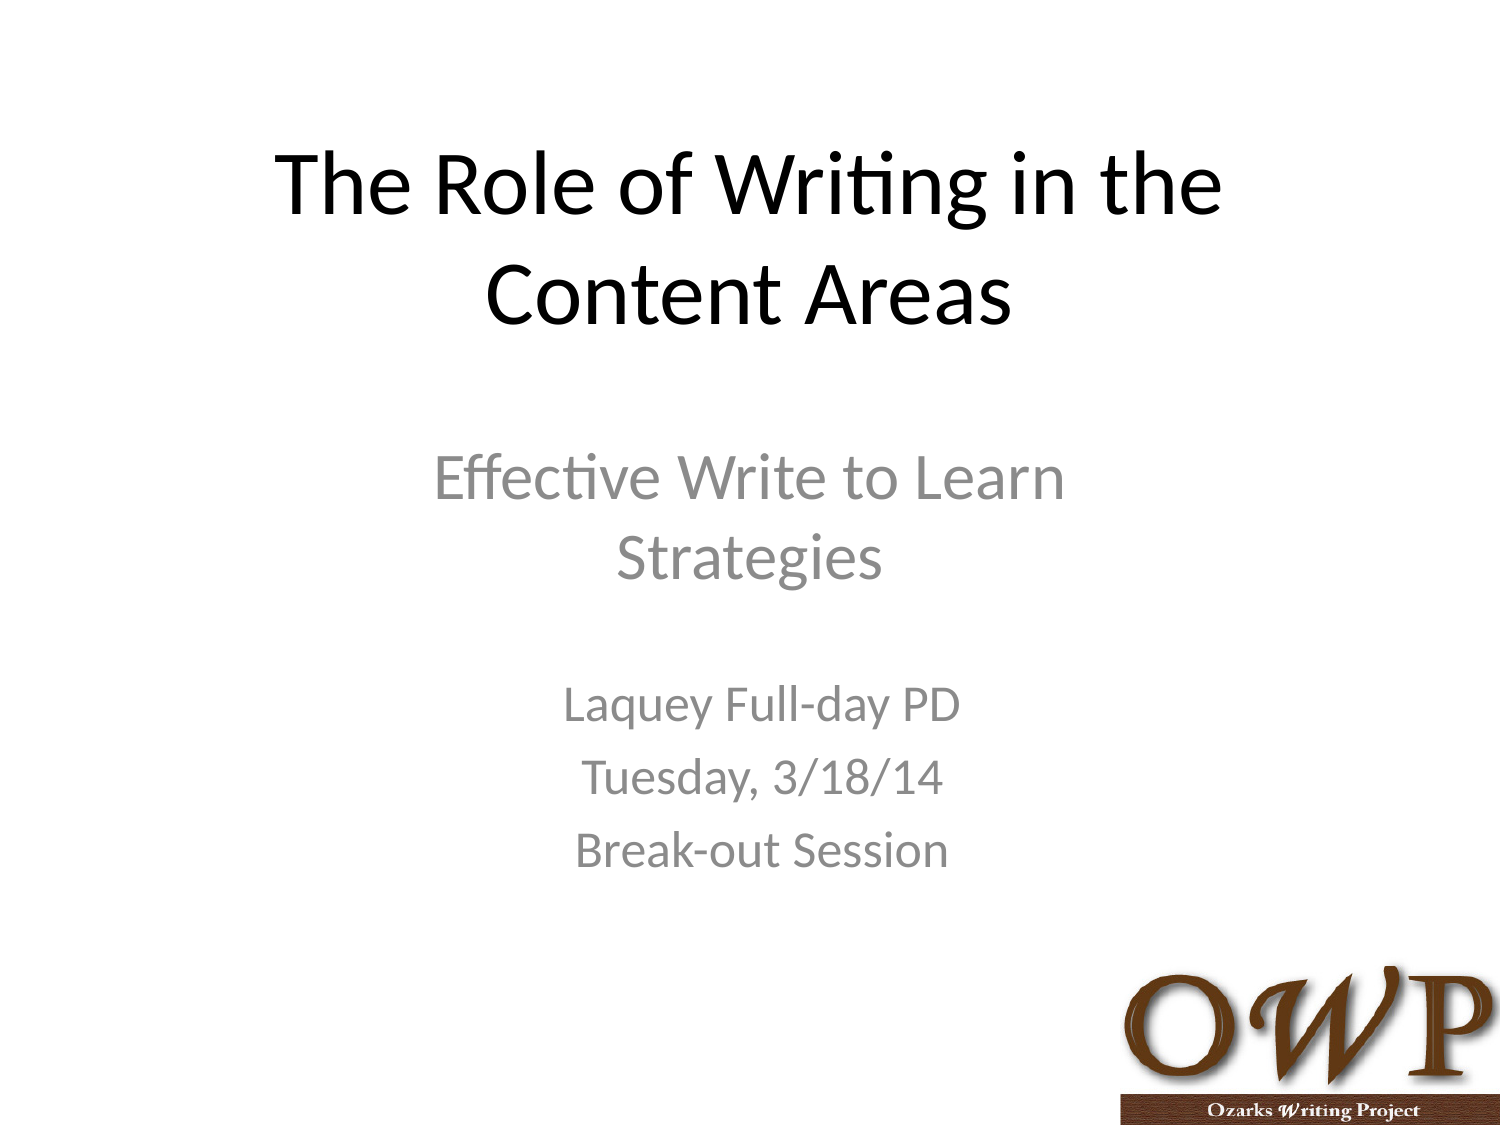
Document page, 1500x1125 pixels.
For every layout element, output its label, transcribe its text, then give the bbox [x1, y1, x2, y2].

text_box Laquey Full-day PD Tuesday, 3/18/14 Break-out Session [387, 662, 1138, 888]
picture [1120, 957, 1500, 1125]
title The Role of Writing in the Content Areas [112, 112, 1388, 354]
subtitle Effective Write to Learn Strategies [375, 425, 1125, 650]
